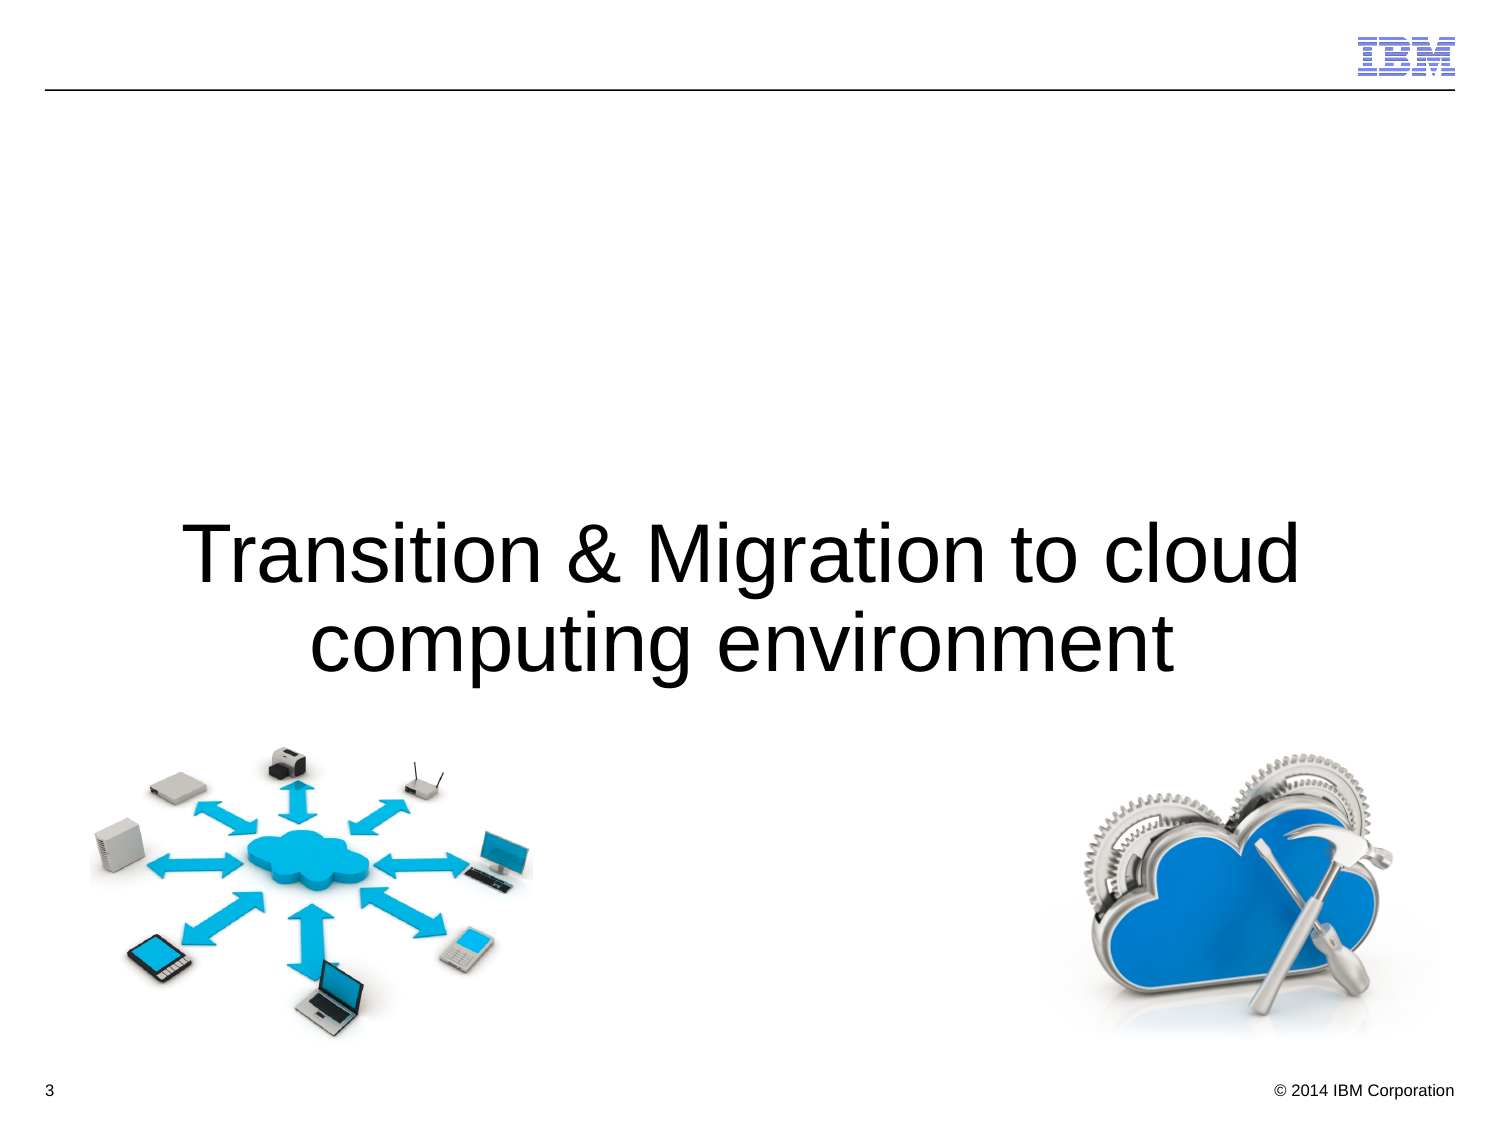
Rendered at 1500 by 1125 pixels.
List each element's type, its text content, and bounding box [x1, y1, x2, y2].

picture [1358, 37, 1455, 76]
picture [89, 733, 533, 1059]
slide_number 3 [29, 1072, 91, 1103]
title Transition & Migration to cloud computing environment [29, 502, 1456, 608]
picture [1040, 742, 1441, 1043]
